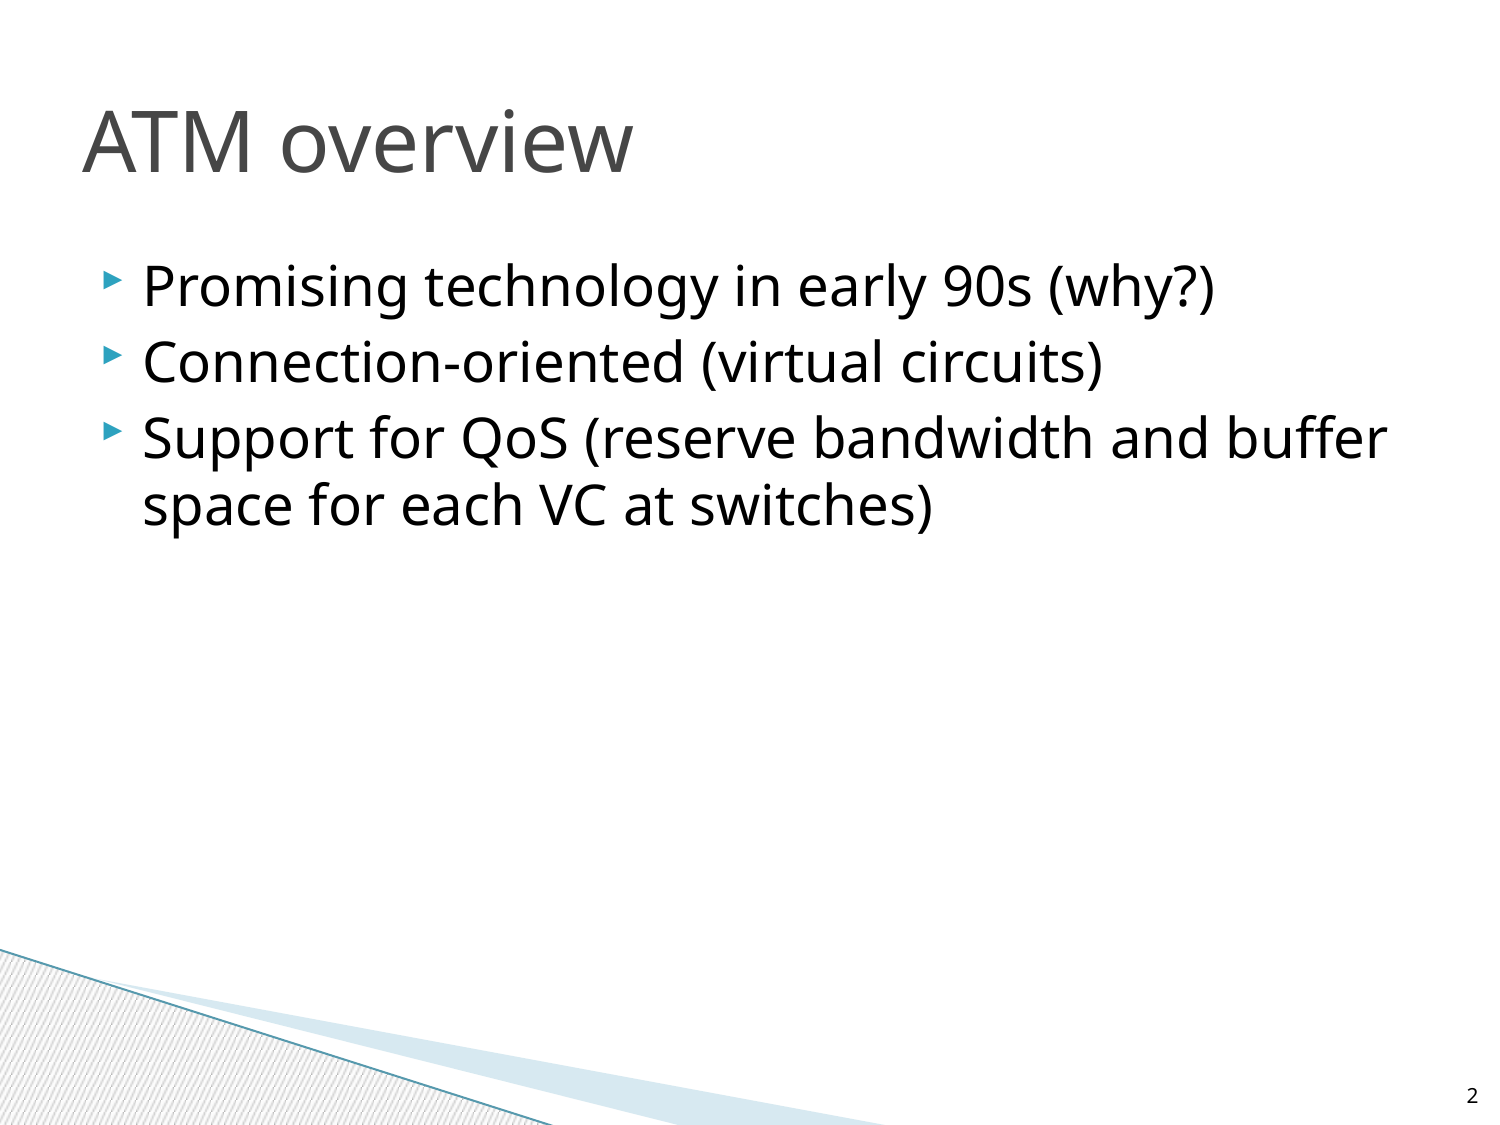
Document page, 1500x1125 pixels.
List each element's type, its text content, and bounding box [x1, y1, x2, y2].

title ATM overview [74, 44, 1426, 234]
picture [0, 952, 543, 1125]
slide_number 2 [1417, 1050, 1479, 1112]
list Promising technology in early 90s (why?) Connection-oriented (virtual circuits) Support for QoS (reserve bandwidth and buffer space for each VC at switches) [74, 242, 1426, 986]
